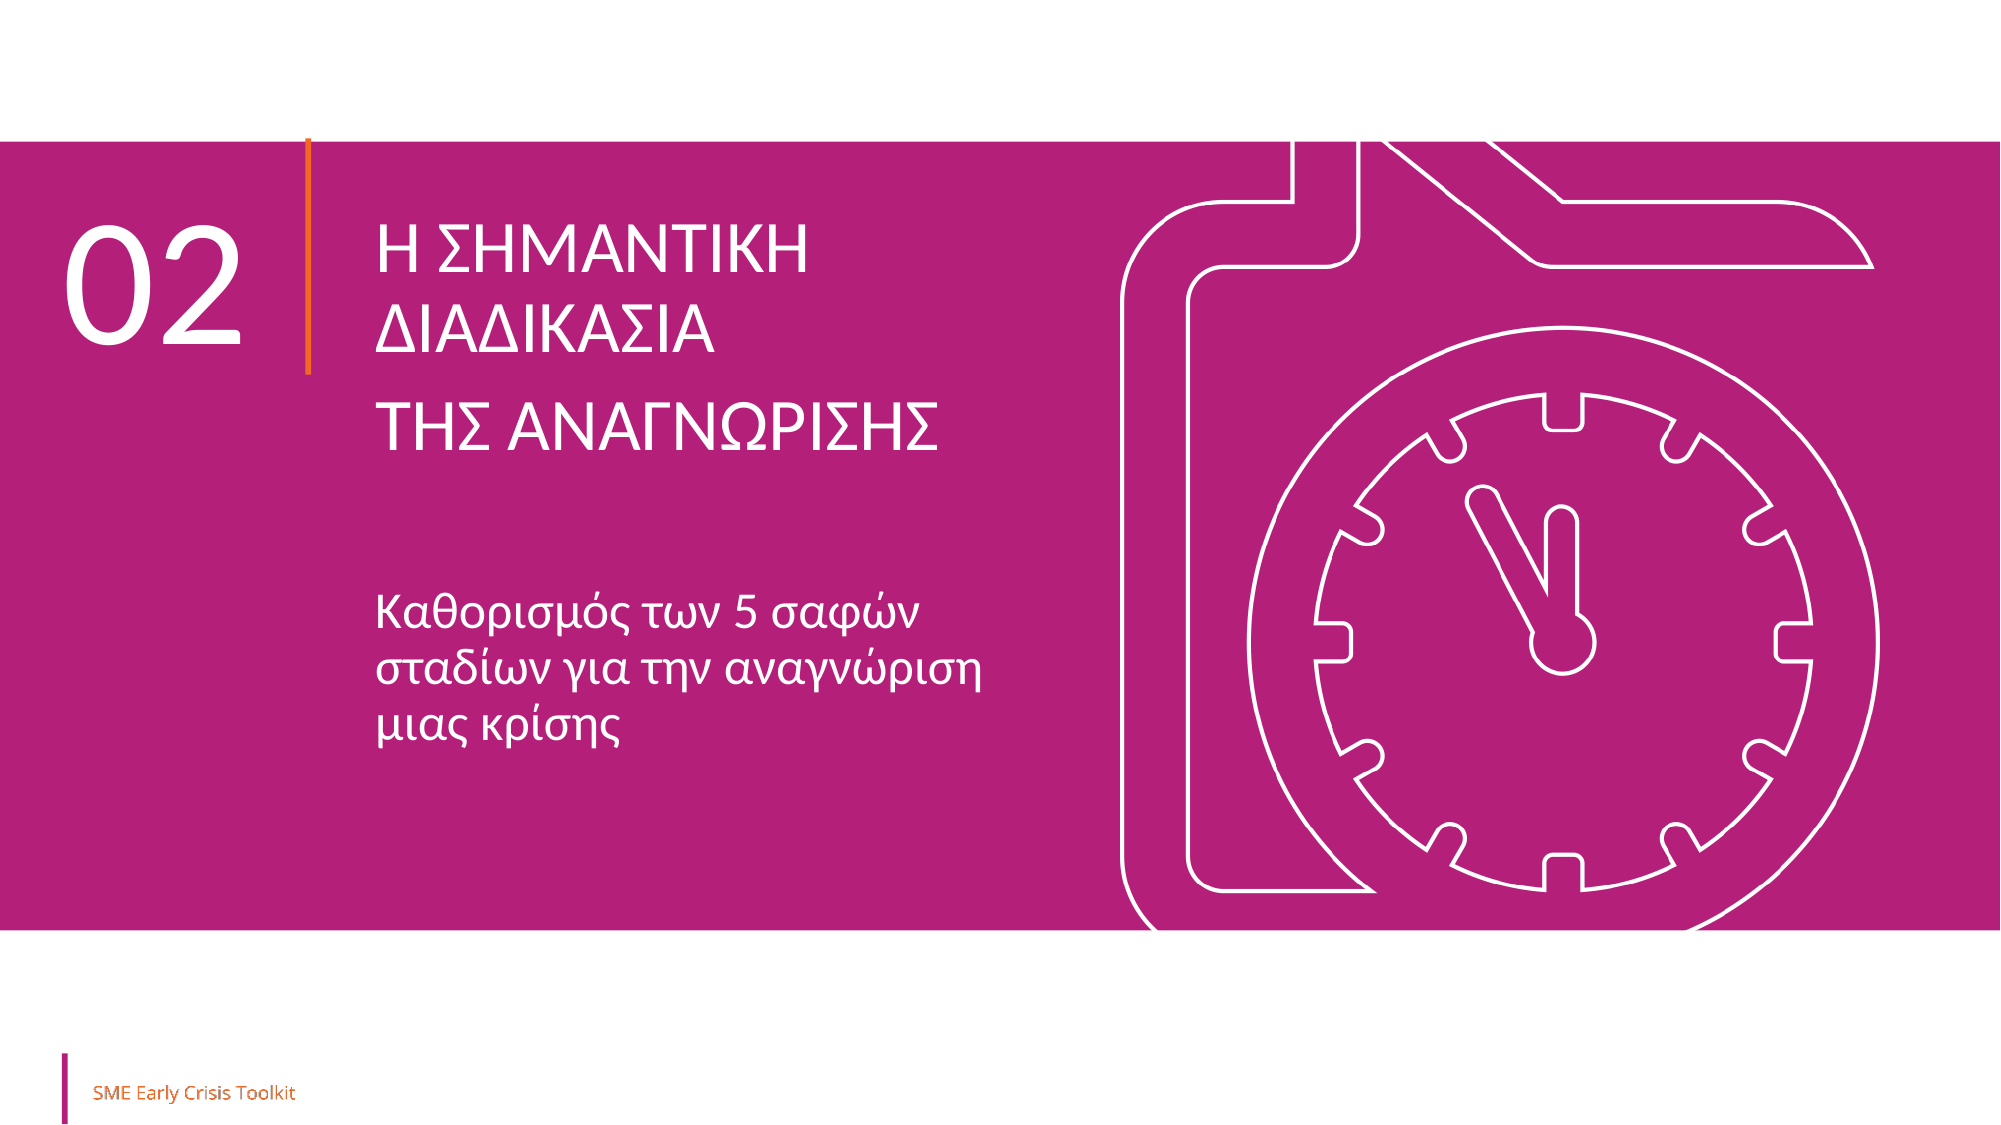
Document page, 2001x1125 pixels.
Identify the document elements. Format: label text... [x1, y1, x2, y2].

list 02 [0, 178, 264, 274]
picture [962, 141, 1953, 931]
picture [83, 1080, 295, 1104]
list Η ΣΗΜΑΝΤΙΚΗ ΔΙΑΔΙΚΑΣΙΑ ΤΗΣ ΑΝΑΓΝΩΡΙΣΗΣ Καθορισμός των 5 σαφών σταδίων για την αναγνώριση μιας κρίσης [360, 200, 1095, 763]
